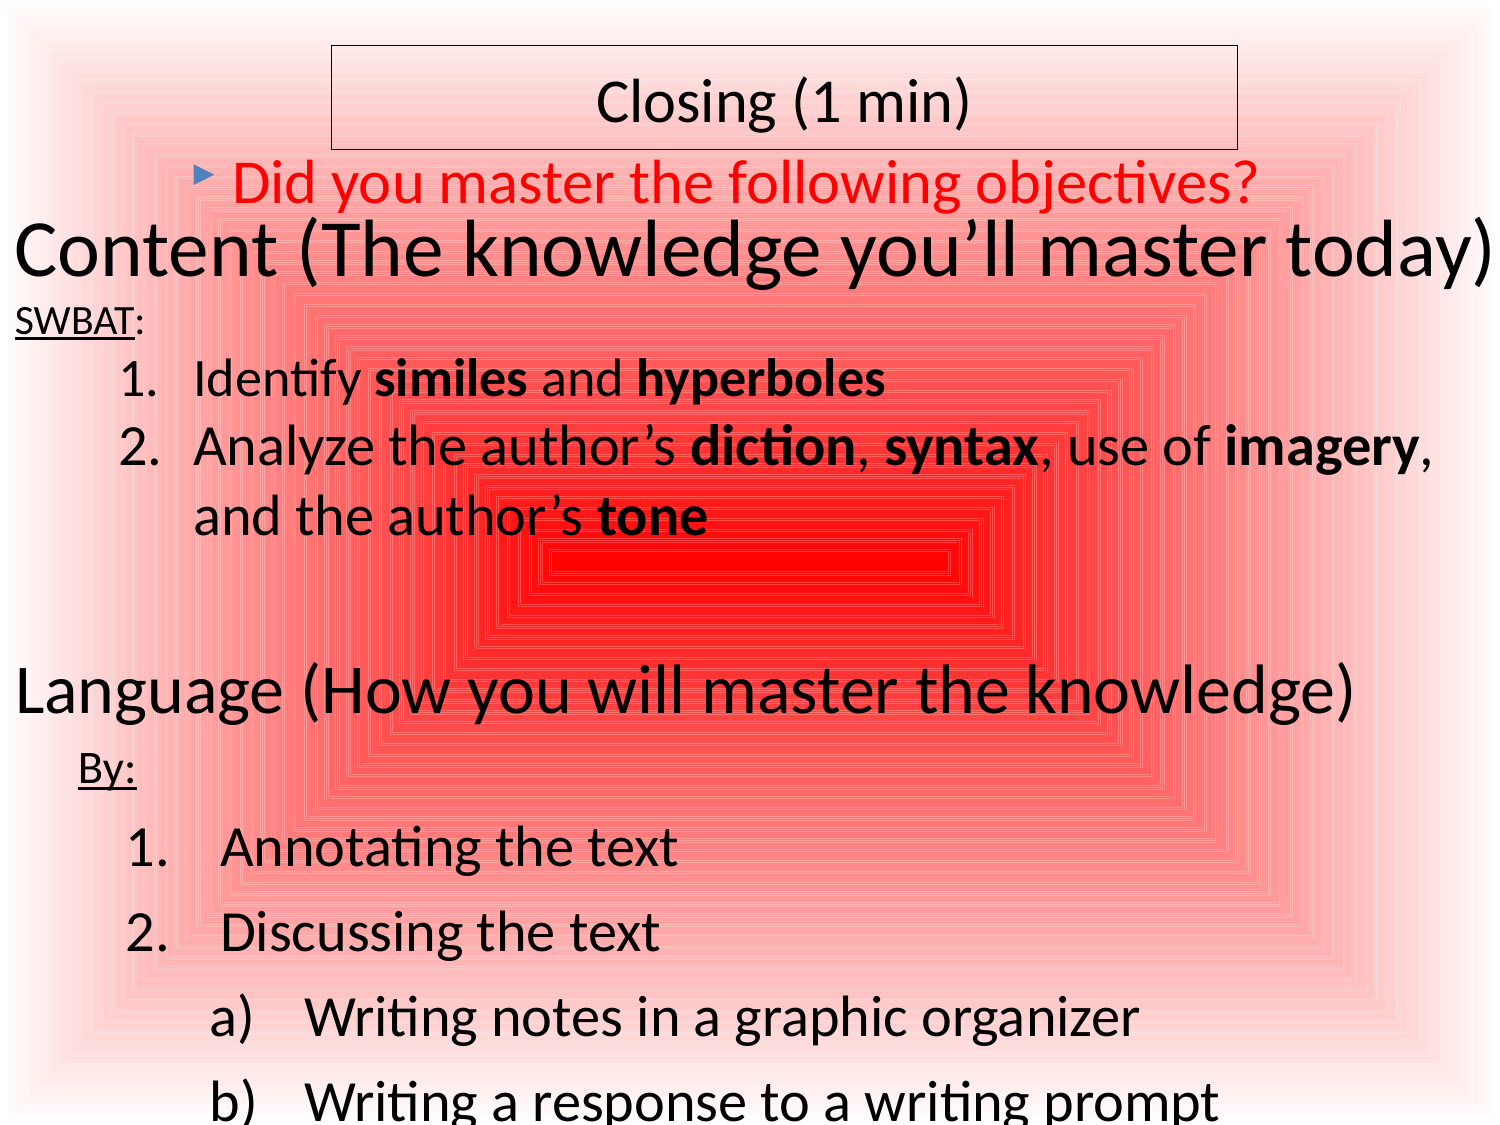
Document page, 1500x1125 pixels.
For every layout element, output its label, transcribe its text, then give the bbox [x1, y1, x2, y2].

text_box Content (The knowledge you’ll master today) SWBAT: Identify similes and hyperboles Analyze the author’s diction, syntax, use of imagery, and the author’s tone [0, 187, 1500, 810]
text_box Did you master the following objectives? [0, 134, 1434, 187]
title Closing (1 min) [331, 45, 1238, 134]
text_box Language (How you will master the knowledge) By: Annotating the text Discussing the text Writing notes in a graphic organizer Writing a response to a writing prompt [0, 810, 1500, 1125]
